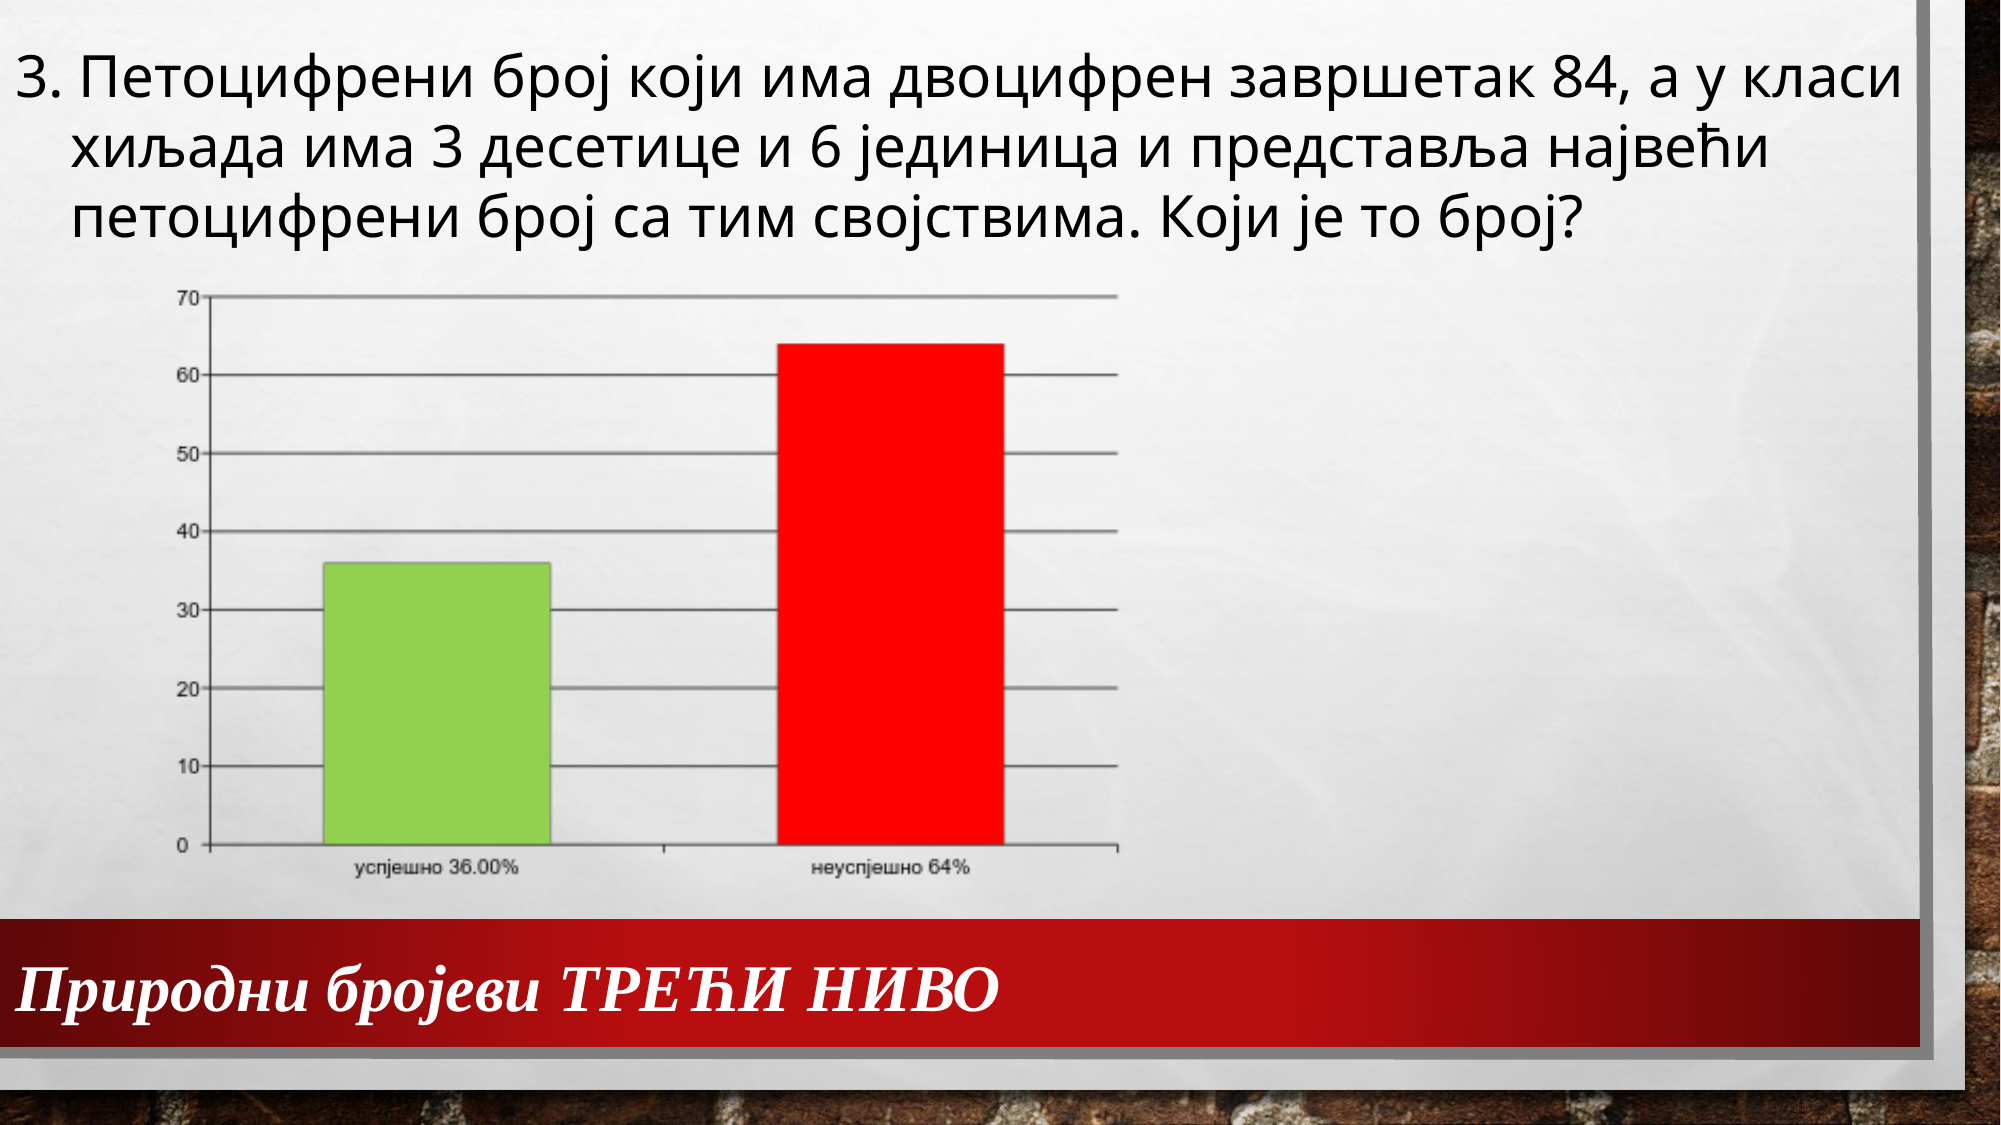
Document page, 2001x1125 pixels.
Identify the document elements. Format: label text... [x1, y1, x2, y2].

picture [0, 0, 2001, 1125]
text_box Природни бројеви ТРЕЋИ НИВО [0, 937, 1042, 1034]
title 3. Петоцифрени број који има двоцифрен завршетак 84, а у класи хиљада има 3 десетице и 6 јединица и представља највећи петоцифрени број са тим својствима. Који је то број? [0, 0, 1950, 288]
picture [0, 261, 1921, 1048]
